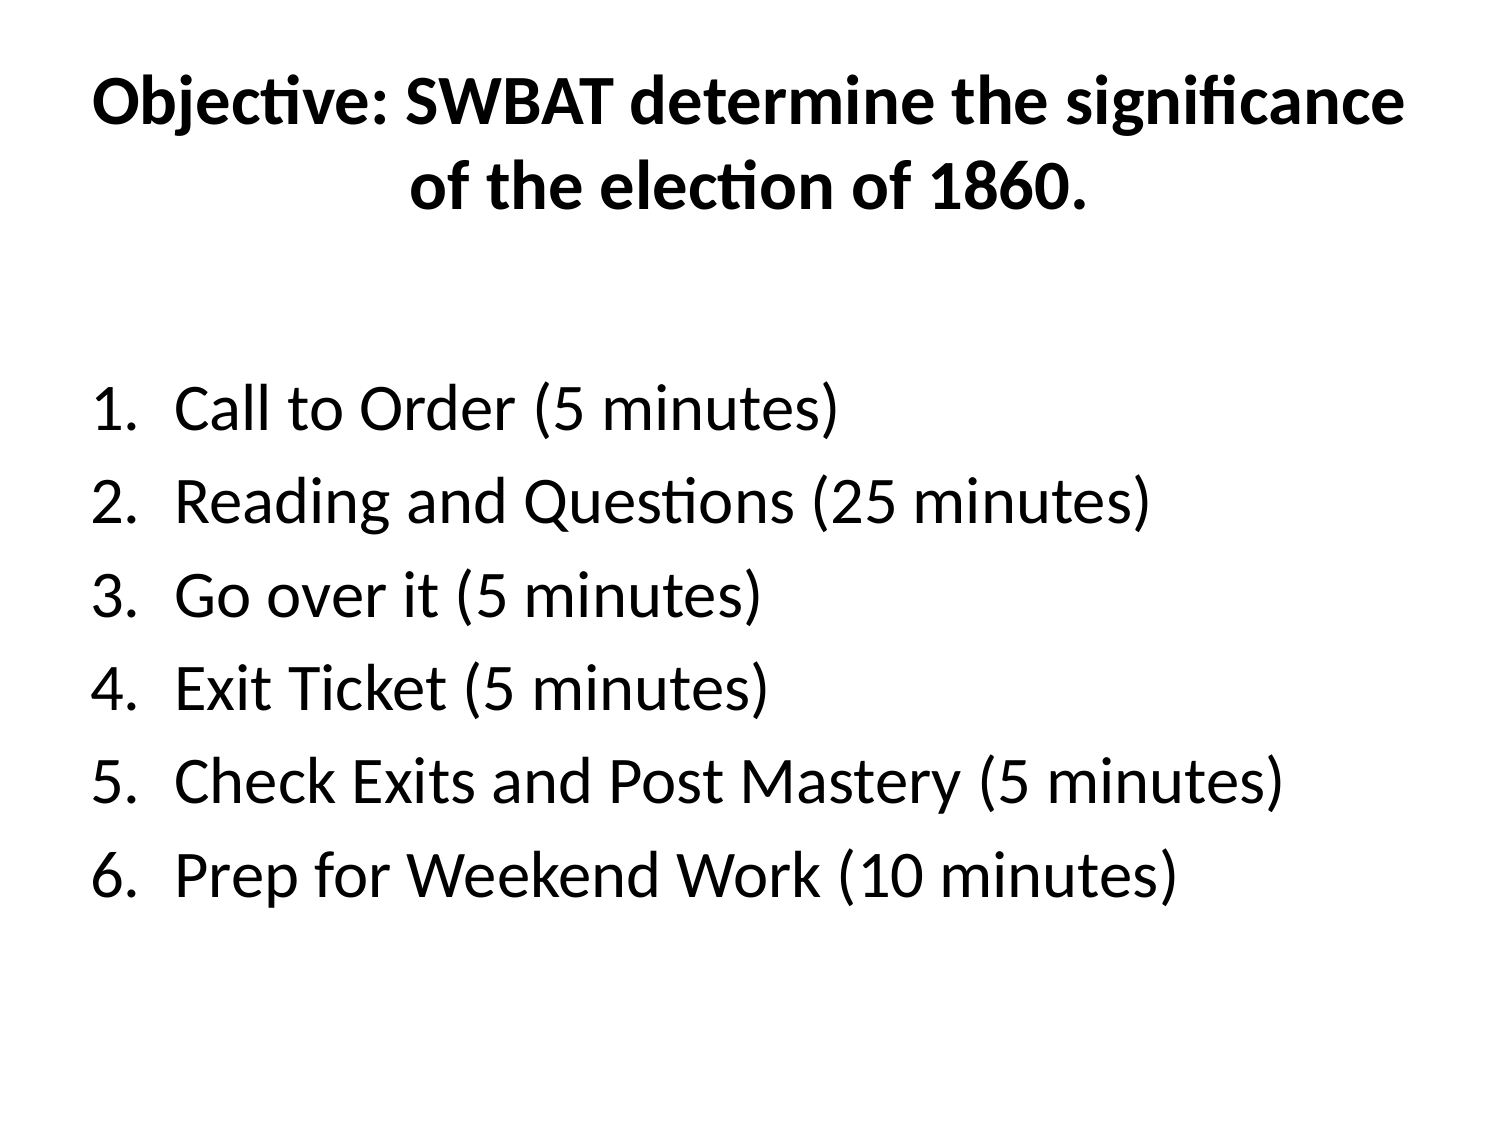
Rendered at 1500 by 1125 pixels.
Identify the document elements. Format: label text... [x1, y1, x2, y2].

list Call to Order (5 minutes) Reading and Questions (25 minutes) Go over it (5 minutes) Exit Ticket (5 minutes) Check Exits and Post Mastery (5 minutes) Prep for Weekend Work (10 minutes) [75, 262, 1425, 1005]
title Objective: SWBAT determine the significance of the election of 1860. [75, 45, 1425, 233]
